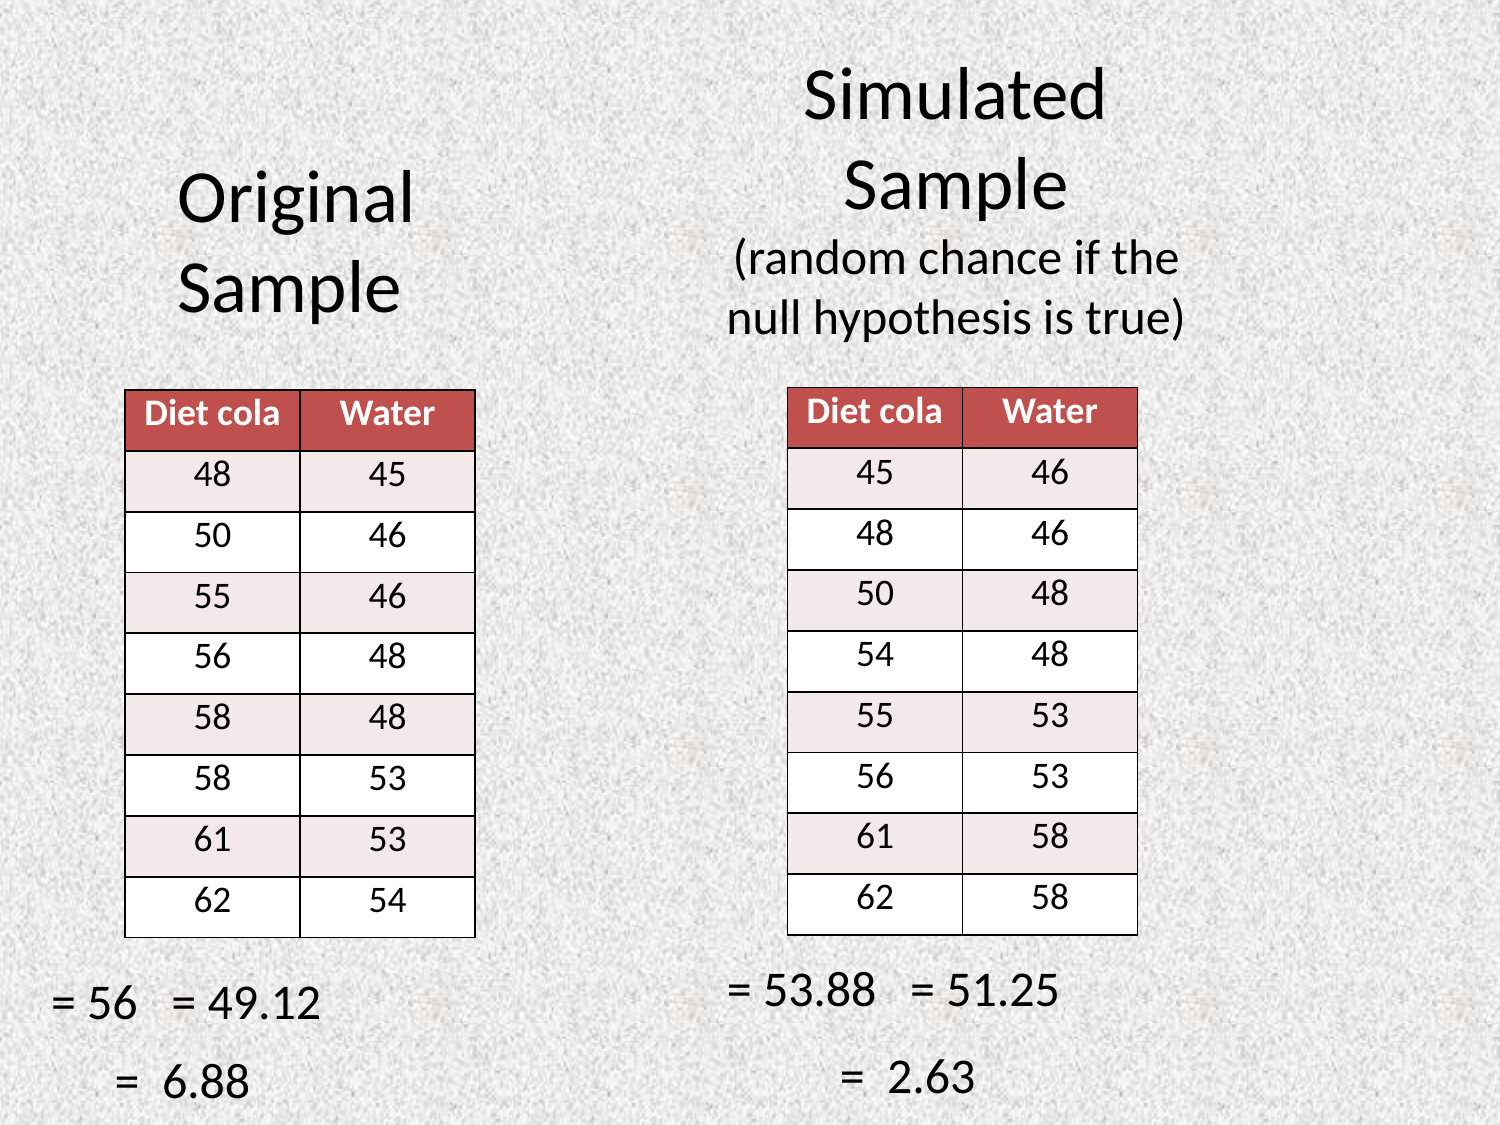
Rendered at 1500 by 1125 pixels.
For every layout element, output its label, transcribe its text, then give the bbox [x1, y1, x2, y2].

table_cell 46 [301, 513, 474, 572]
table_cell 46 [301, 573, 474, 632]
table_cell 61 [126, 817, 299, 876]
table_cell 58 [963, 875, 1137, 934]
text_box Original Sample [162, 140, 463, 336]
table_header Water [301, 391, 474, 450]
table_cell 48 [301, 634, 474, 693]
table_cell 54 [301, 878, 474, 937]
table_cell 46 [963, 510, 1137, 569]
text_box Simulated Sample (random chance if the null hypothesis is true) [687, 37, 1225, 353]
table_cell 55 [788, 693, 962, 752]
table_cell 53 [963, 693, 1137, 752]
table_cell 56 [788, 753, 962, 812]
table_cell 50 [126, 513, 299, 572]
table_cell 61 [788, 814, 962, 873]
table_cell 58 [126, 695, 299, 754]
table_cell 56 [126, 634, 299, 693]
table_cell 45 [301, 452, 474, 511]
table_cell 48 [788, 510, 962, 569]
table_cell 53 [301, 756, 474, 815]
table_cell 50 [788, 571, 962, 630]
table_cell 53 [963, 753, 1137, 812]
table_cell 46 [963, 449, 1137, 508]
table_cell 55 [126, 573, 299, 632]
table_header Diet cola [126, 391, 299, 450]
table_cell 45 [788, 449, 962, 508]
table_cell 48 [963, 632, 1137, 691]
picture [0, 0, 1500, 1125]
table_cell 62 [126, 878, 299, 937]
table_cell 48 [963, 571, 1137, 630]
table_cell 48 [301, 695, 474, 754]
table_header Water [963, 388, 1137, 447]
table_cell 58 [126, 756, 299, 815]
table_cell 53 [301, 817, 474, 876]
table_cell 62 [788, 875, 962, 934]
table_header Diet cola [788, 388, 962, 447]
table_cell 58 [963, 814, 1137, 873]
table_cell 48 [126, 452, 299, 511]
table_cell 54 [788, 632, 962, 691]
